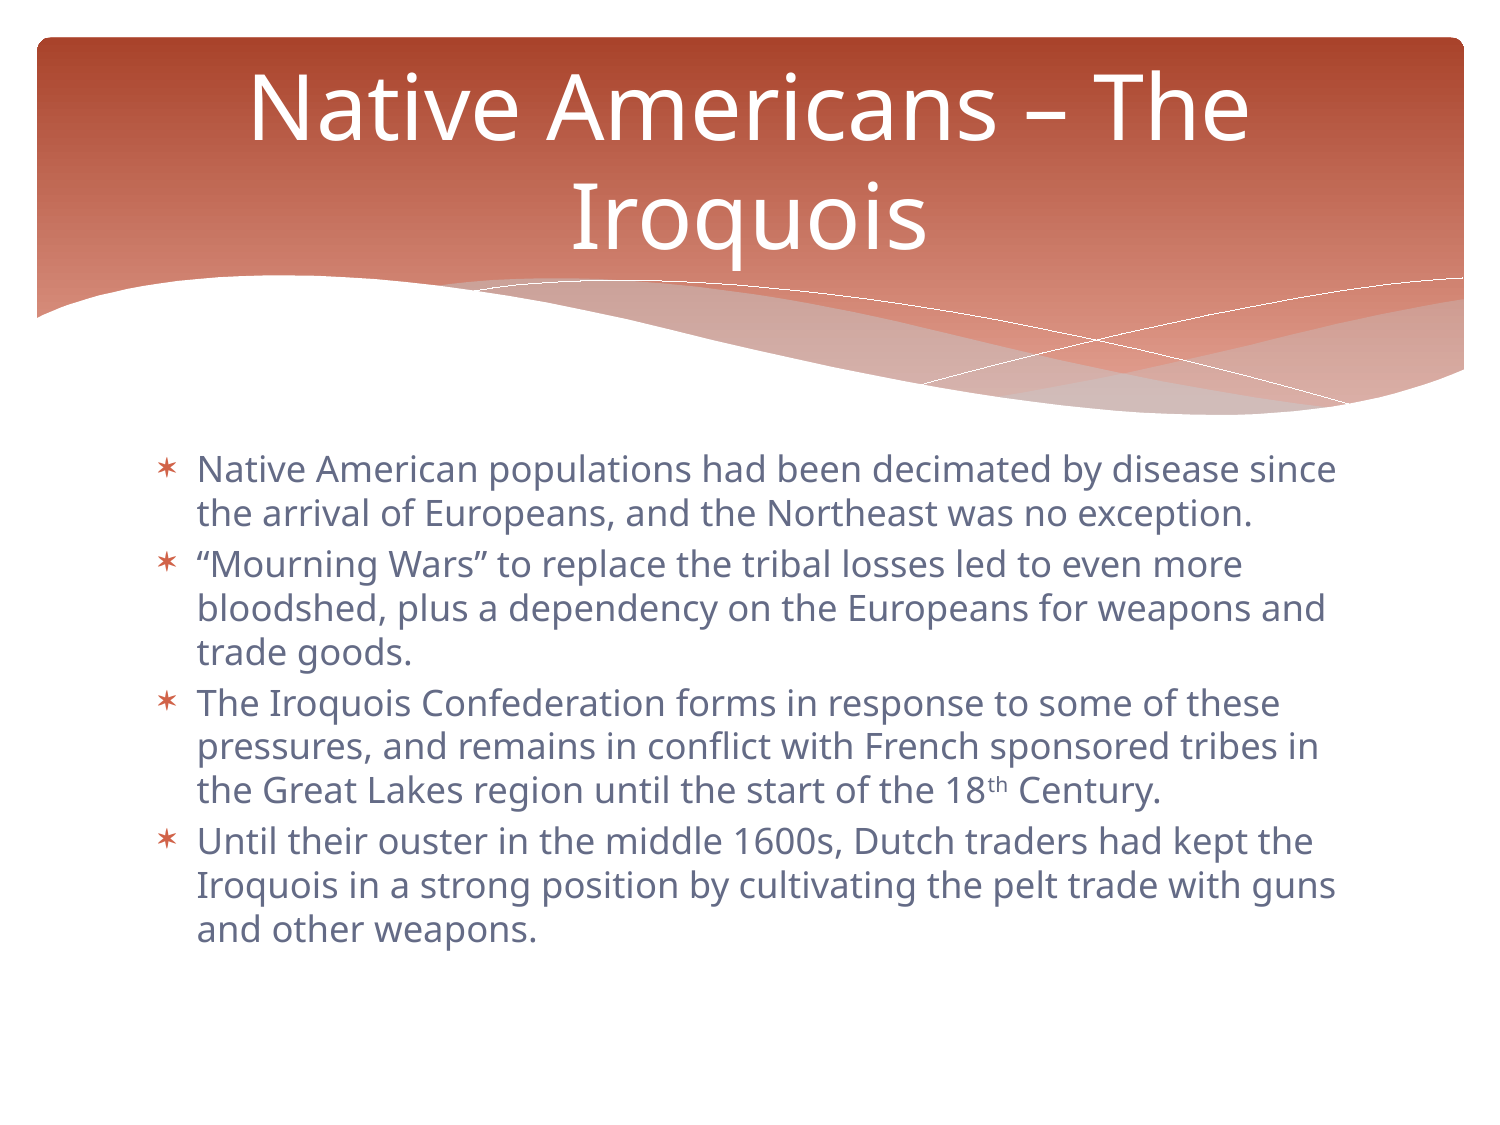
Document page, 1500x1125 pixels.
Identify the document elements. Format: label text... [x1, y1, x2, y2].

list Native American populations had been decimated by disease since the arrival of Europeans, and the Northeast was no exception. “Mourning Wars” to replace the tribal losses led to even more bloodshed, plus a dependency on the Europeans for weapons and trade goods. The Iroquois Confederation forms in response to some of these pressures, and remains in conflict with French sponsored tribes in the Great Lakes region until the start of the 18th Century. Until their ouster in the middle 1600s, Dutch traders had kept the Iroquois in a strong position by cultivating the pelt trade with guns and other weapons. [143, 438, 1359, 1005]
title Native Americans – The Iroquois [75, 55, 1425, 261]
